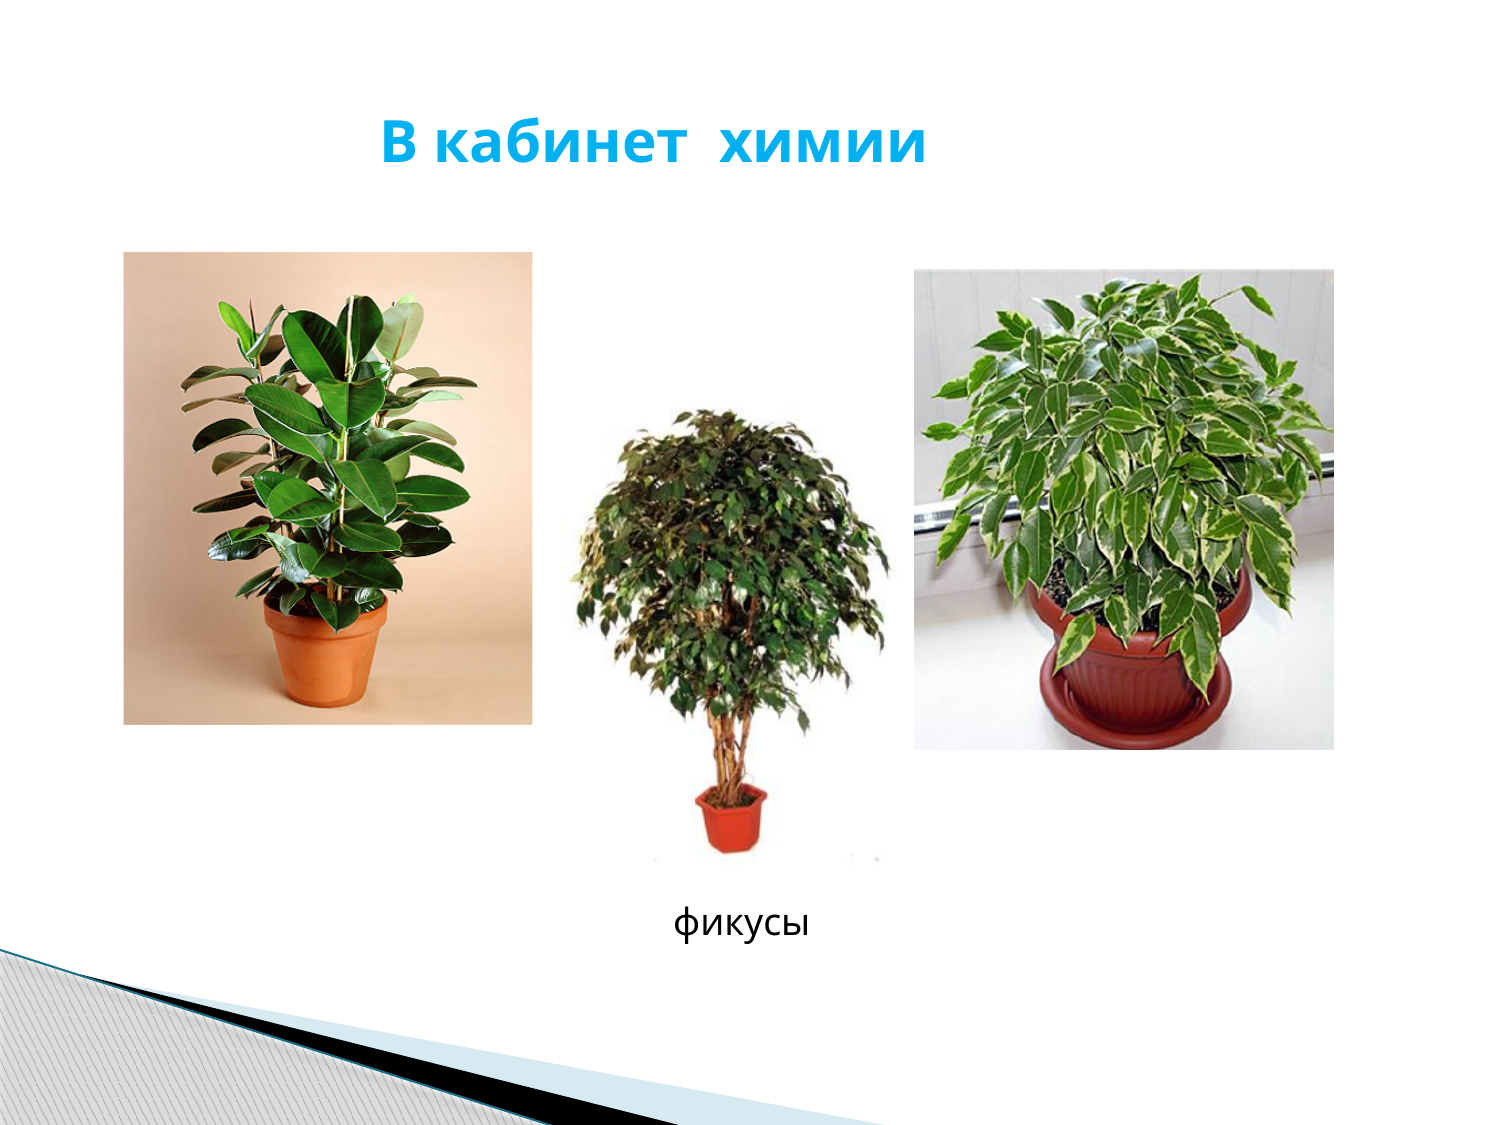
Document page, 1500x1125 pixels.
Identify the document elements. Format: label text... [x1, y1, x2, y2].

text_box фикусы [658, 890, 826, 951]
picture [116, 245, 540, 731]
picture [562, 386, 903, 865]
picture [913, 269, 1334, 751]
title В кабинет химии [75, 45, 1425, 233]
